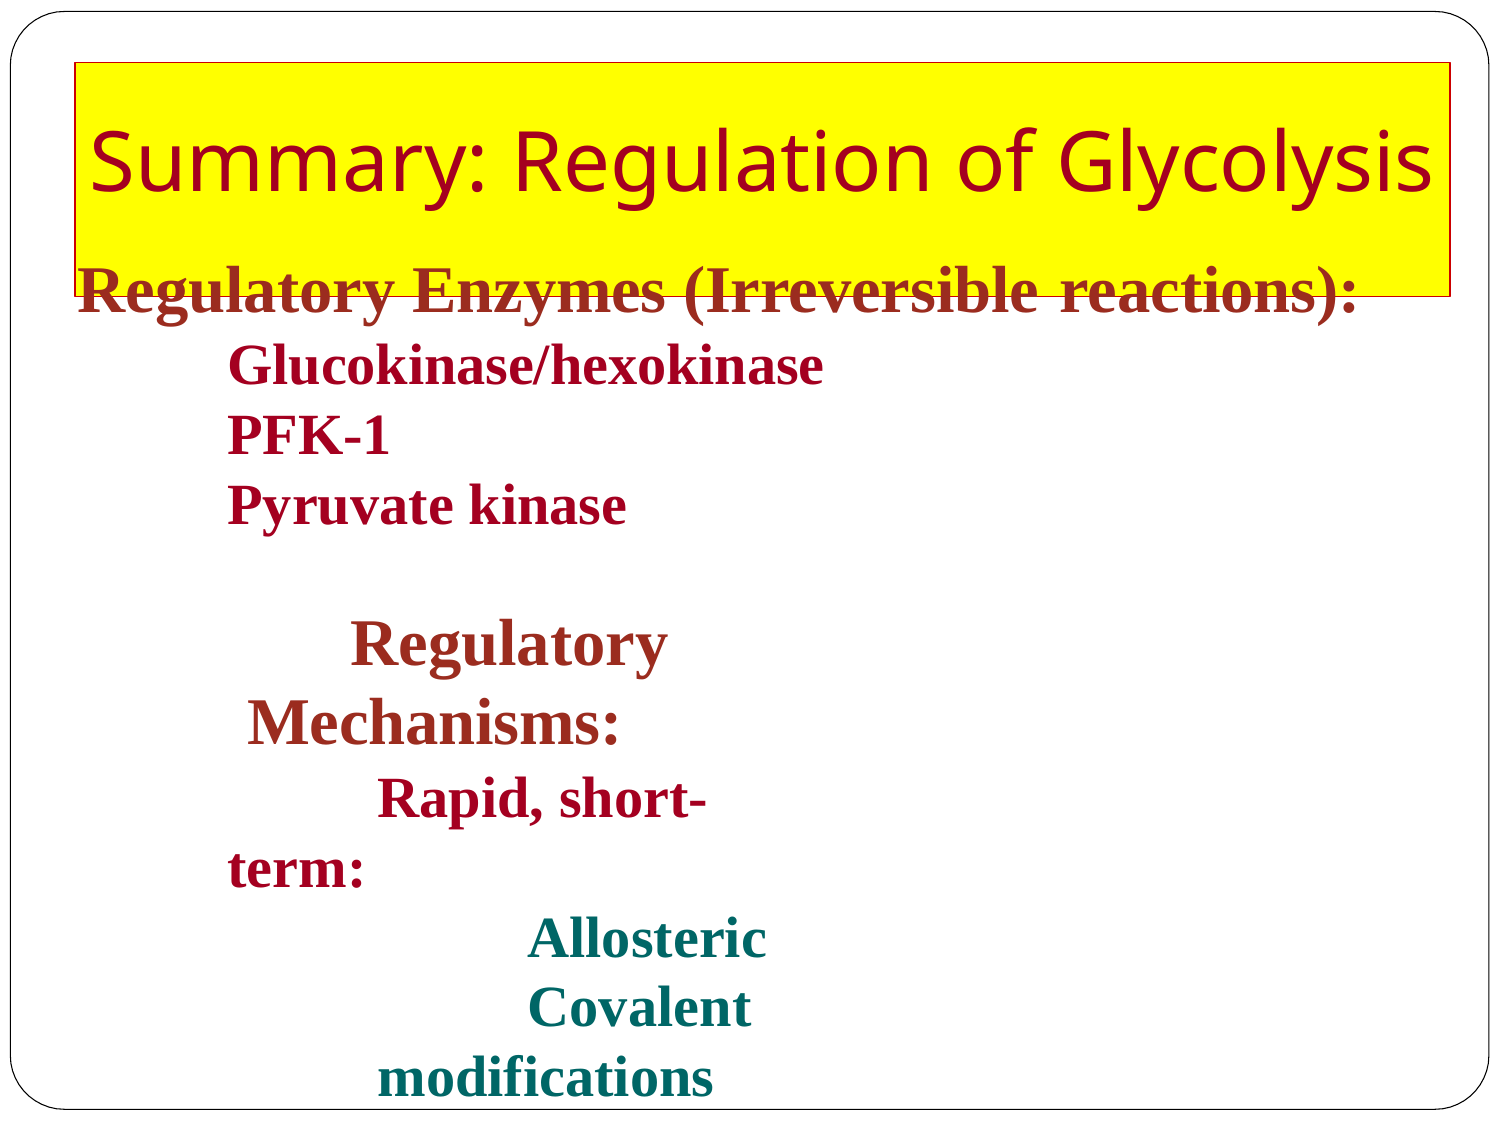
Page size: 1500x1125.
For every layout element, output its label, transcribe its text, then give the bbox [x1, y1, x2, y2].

title Summary: Regulation of Glycolysis [75, 62, 1450, 297]
text_box Regulatory Enzymes (Irreversible reactions): Glucokinase/hexokinase PFK-1 Pyruvate kinase Regulatory Mechanisms: Rapid, short-term: Allosteric Covalent modifications Slow, long-term: Induction/repression Apply the above mechanisms for each enzyme where applicable [75, 246, 1433, 1125]
